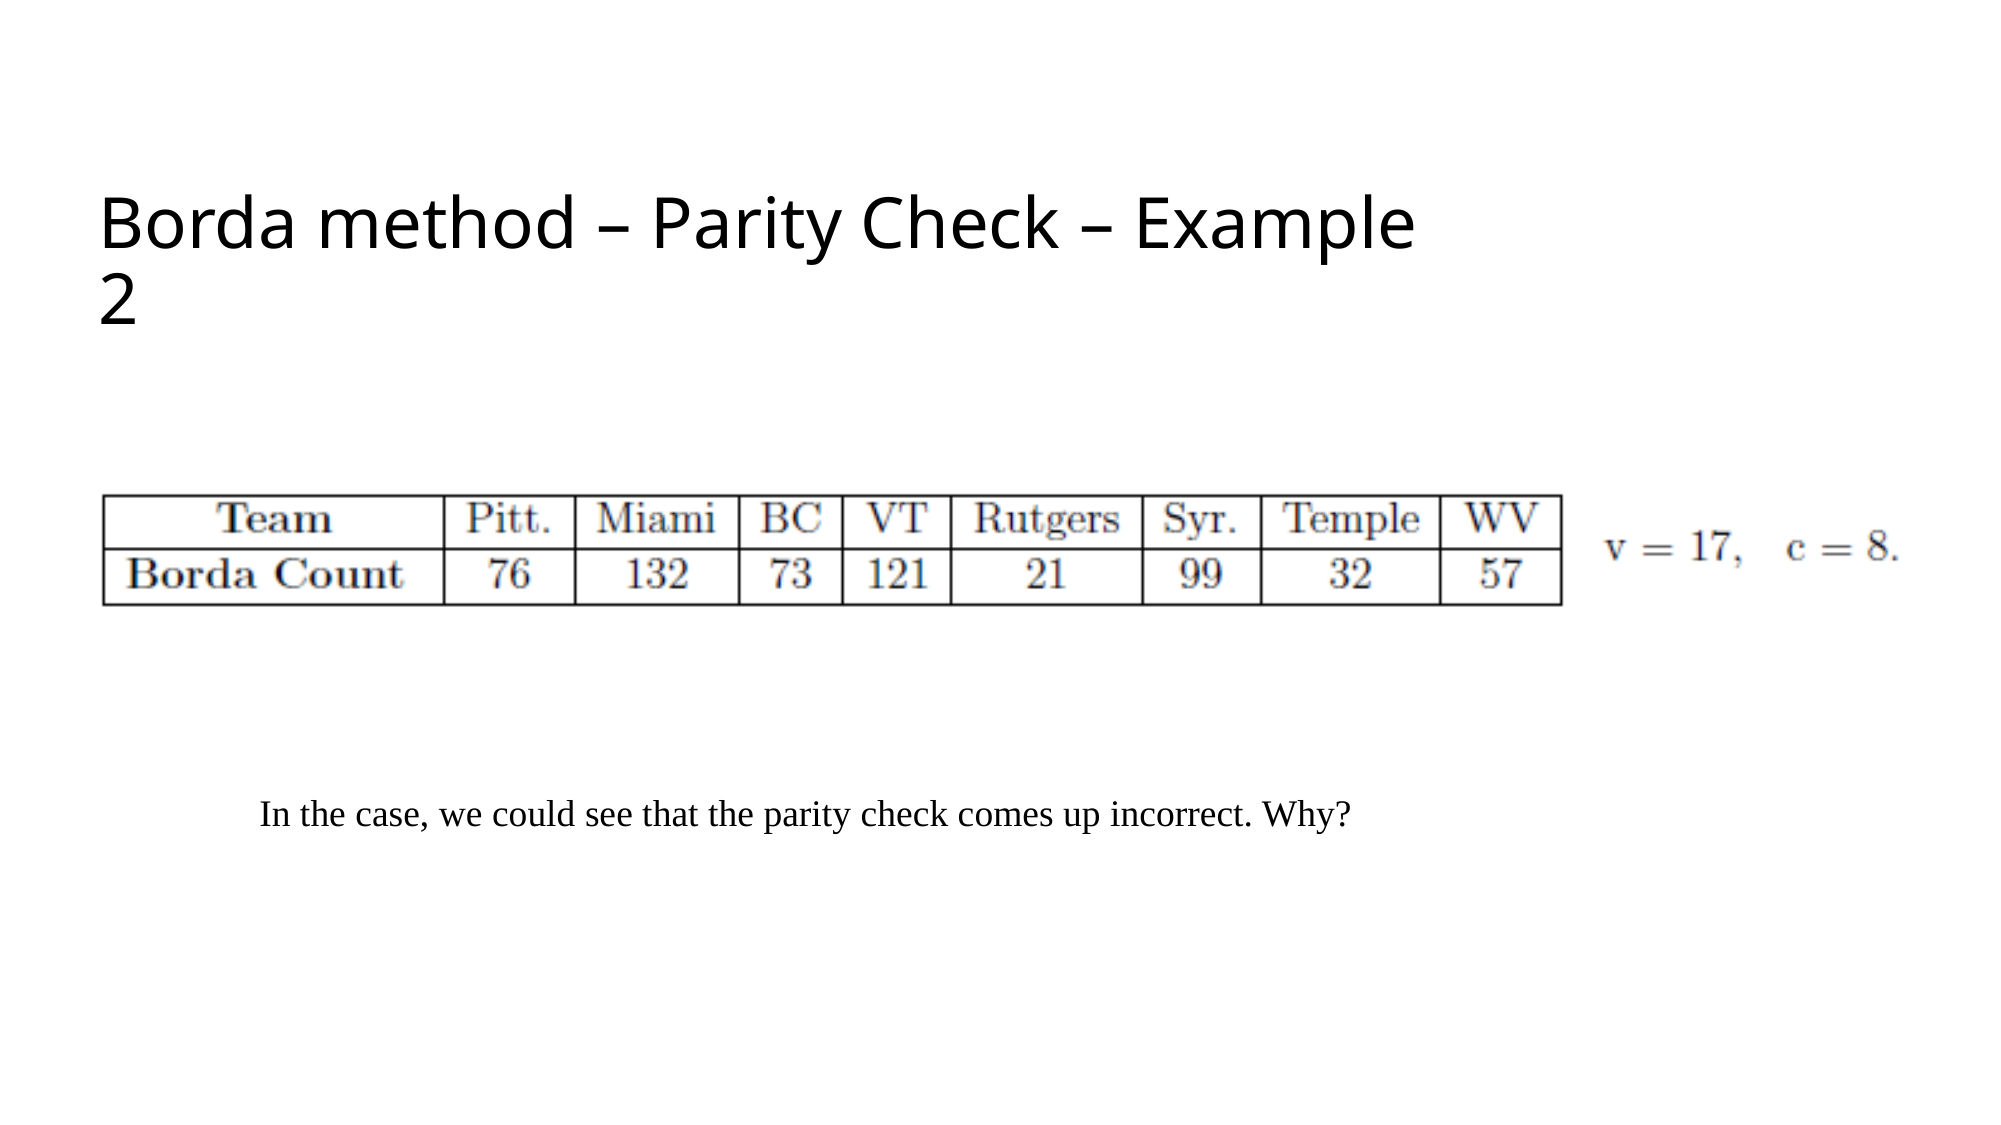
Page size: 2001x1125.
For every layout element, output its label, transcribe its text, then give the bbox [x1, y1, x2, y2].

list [83, 470, 1924, 623]
title Borda method – Parity Check – Example 2 [83, 179, 1470, 348]
text_box In the case, we could see that the parity check comes up incorrect. Why? [244, 781, 1519, 842]
